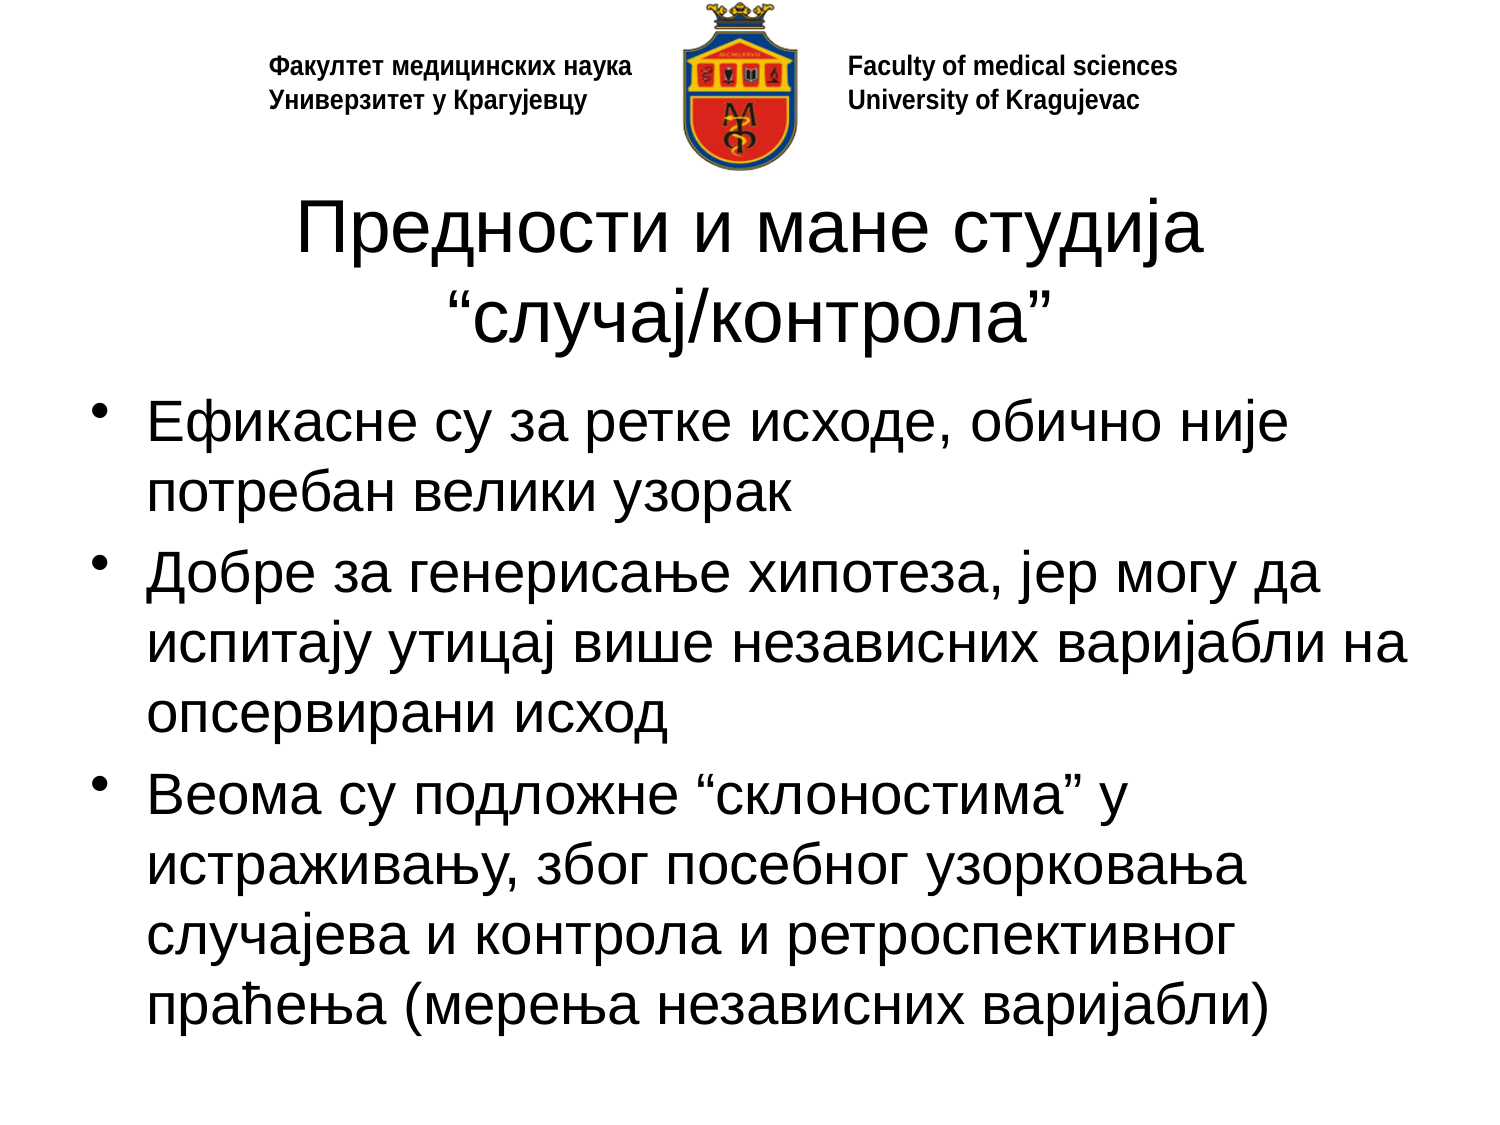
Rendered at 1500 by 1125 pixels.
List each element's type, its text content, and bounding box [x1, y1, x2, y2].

title Предности и мане студија “случај/контрола” [74, 173, 1426, 362]
list Ефикасне су за ретке исходе, обично није потребан велики узорак Добре за генерисање хипотеза, јер могу да испитају утицај више независних варијабли на опсервирани исход Веома су подложне “склоностима” у истраживању, због посебног узорковања случајева и контрола и ретроспективног праћења (мерења независних варијабли) [74, 374, 1426, 1118]
